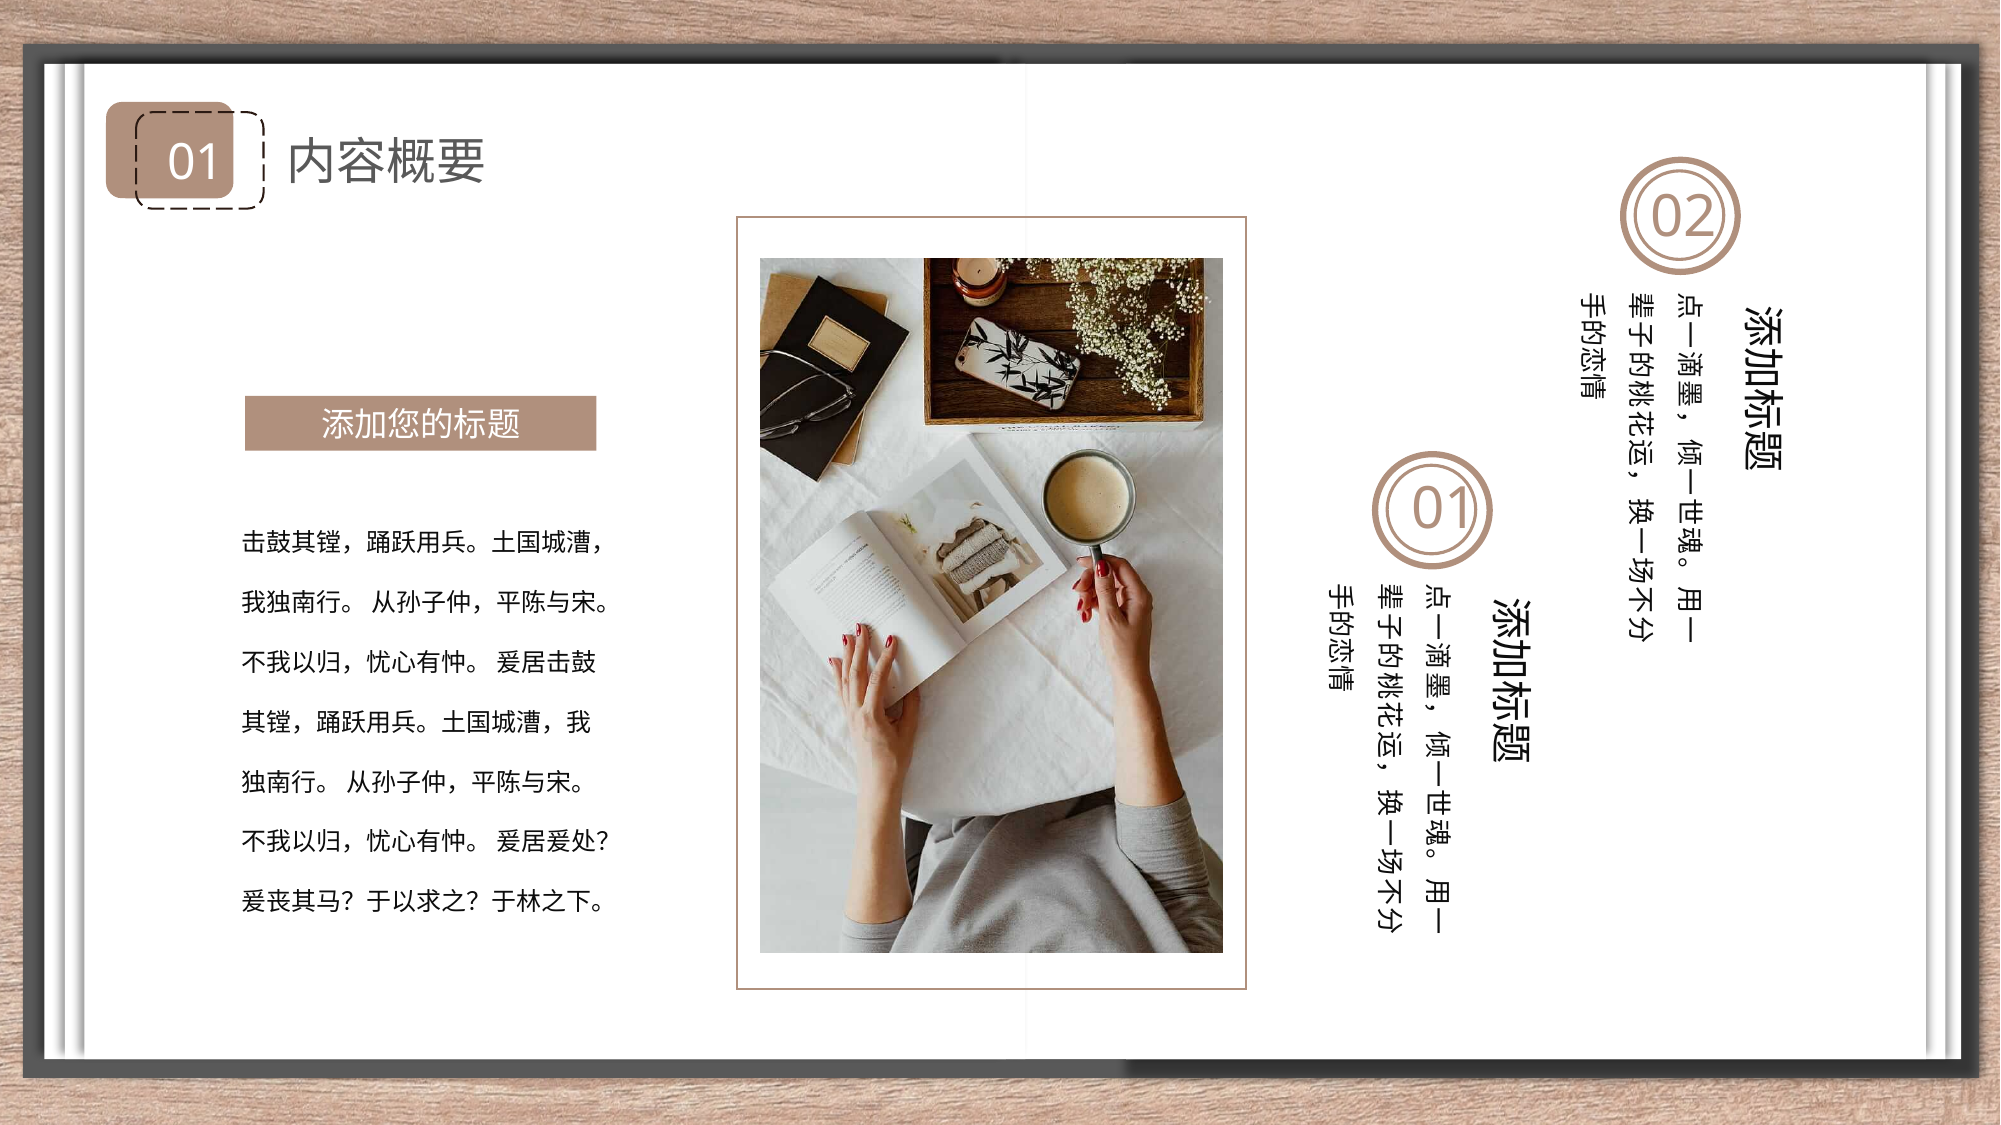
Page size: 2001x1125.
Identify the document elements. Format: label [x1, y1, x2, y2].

text_box [105, 101, 264, 209]
picture [0, 0, 2000, 1125]
text_box [44, 63, 1962, 1060]
text_box [1310, 576, 1546, 943]
text_box [1375, 454, 1528, 567]
text_box [737, 217, 1247, 990]
text_box [1623, 159, 1767, 272]
text_box [1561, 284, 1798, 651]
